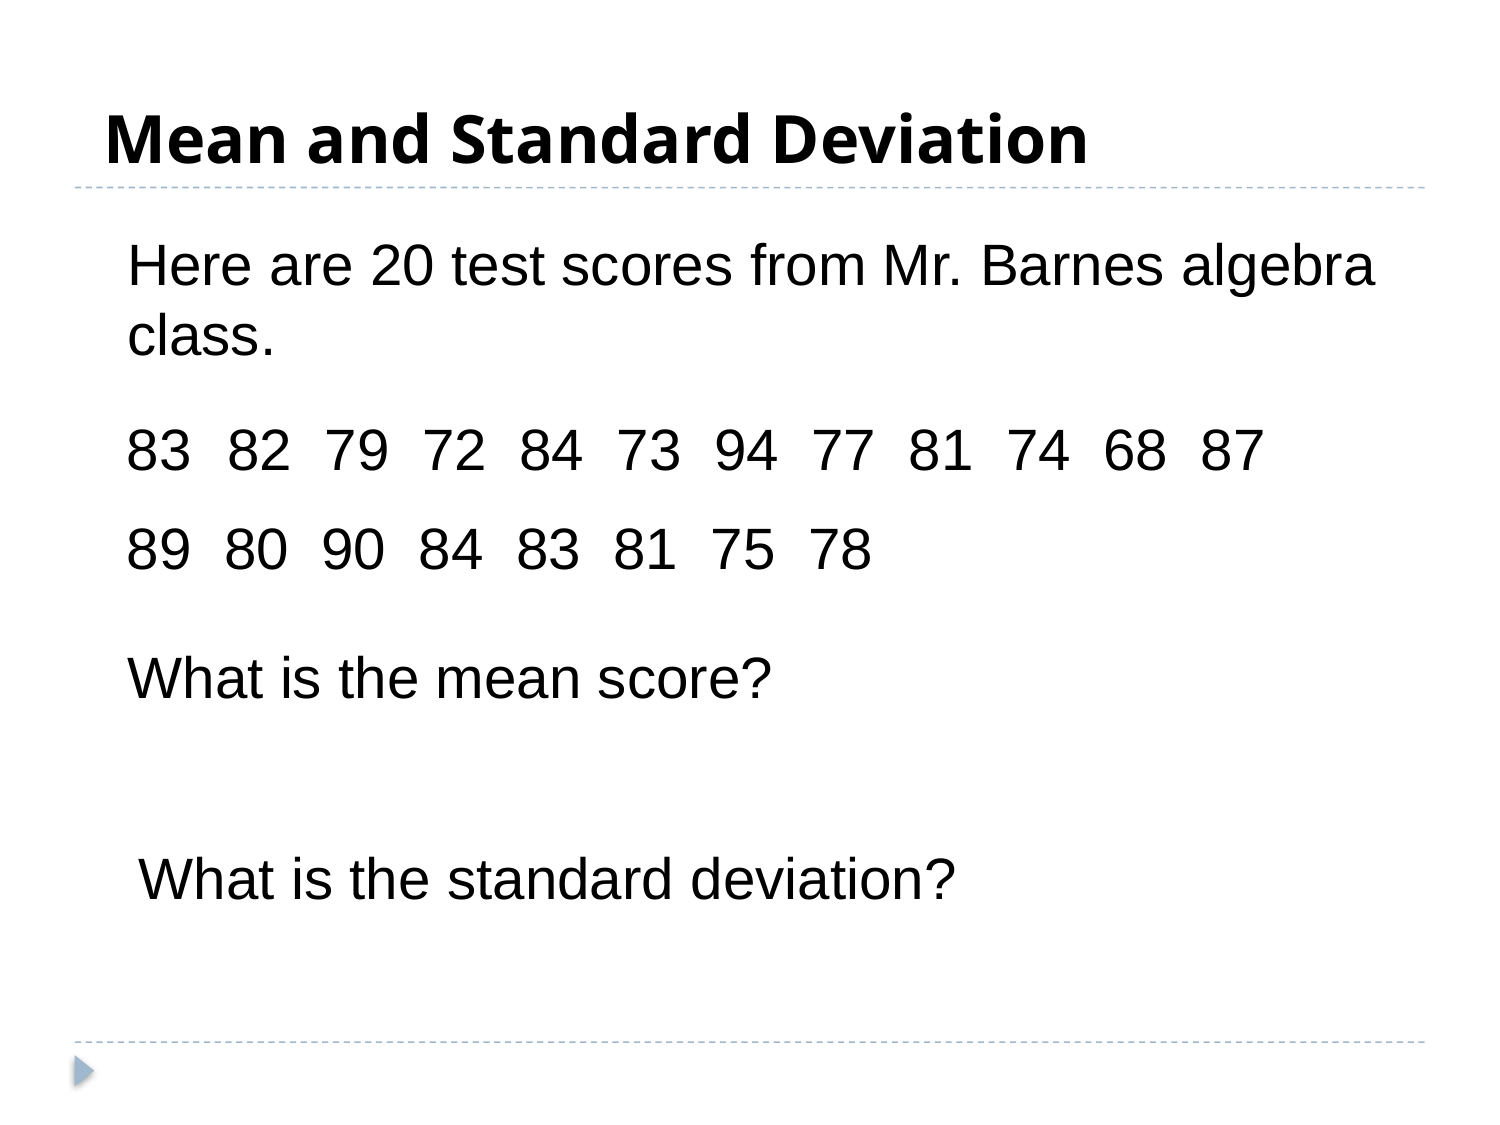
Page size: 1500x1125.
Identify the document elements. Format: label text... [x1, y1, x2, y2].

text_box 82 79 72 84 73 94 77 81 74 68 87 89 80 90 84 83 81 75 78 [112, 404, 1430, 589]
text_box Here are 20 test scores from Mr. Barnes algebra class. [112, 219, 1394, 375]
text_box What is the mean score? [112, 633, 1377, 718]
title Mean and Standard Deviation [88, 45, 1300, 185]
text_box What is the standard deviation? [124, 834, 1300, 919]
